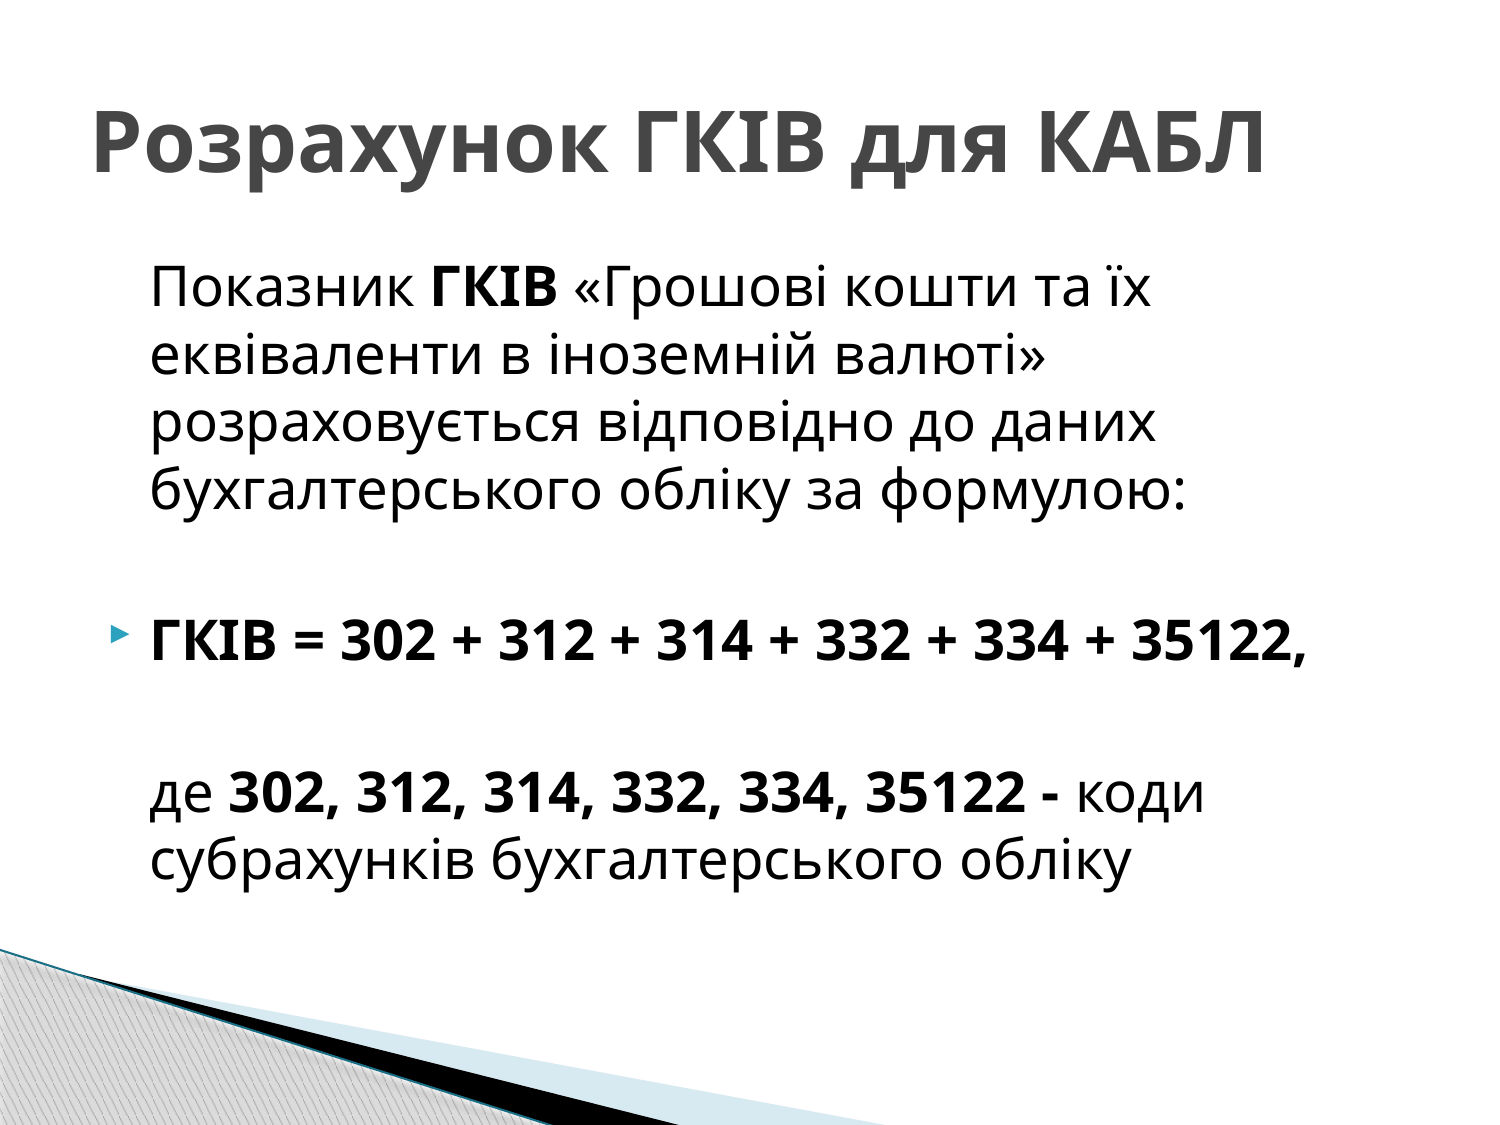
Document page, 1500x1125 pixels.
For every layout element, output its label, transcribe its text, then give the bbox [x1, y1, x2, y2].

title Розрахунок ГКІВ для КАБЛ [75, 45, 1425, 233]
list Показник ГКІВ «Грошові кошти та їх еквіваленти в іноземній валюті» розраховується відповідно до даних бухгалтерського обліку за формулою: ГКІВ = 302 + 312 + 314 + 332 + 334 + 35122, де 302, 312, 314, 332, 334, 35122 - коди субрахунків бухгалтерського обліку [75, 243, 1425, 986]
